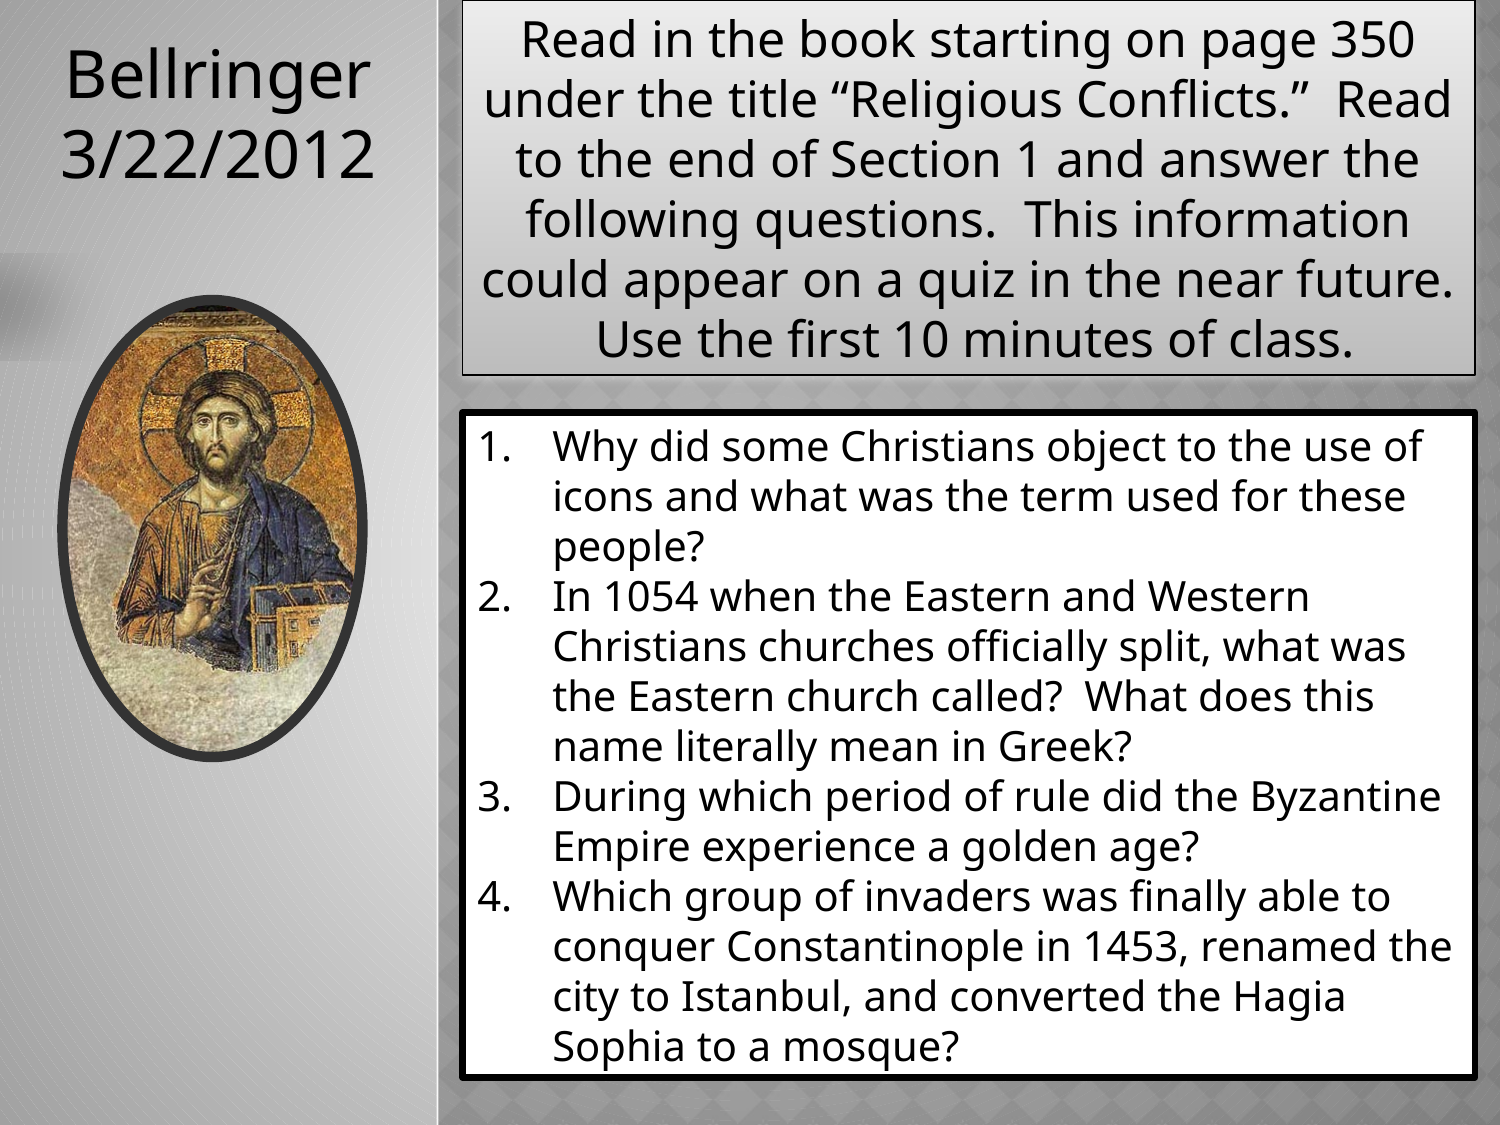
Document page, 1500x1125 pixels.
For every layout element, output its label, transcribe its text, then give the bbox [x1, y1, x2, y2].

text_box Read in the book starting on page 350 under the title “Religious Conflicts.” Read to the end of Section 1 and answer the following questions. This information could appear on a quiz in the near future. Use the first 10 minutes of class. [462, 0, 1476, 376]
text_box Why did some Christians object to the use of icons and what was the term used for these people? In 1054 when the Eastern and Western Christians churches officially split, what was the Eastern church called? What does this name literally mean in Greek? During which period of rule did the Byzantine Empire experience a golden age? Which group of invaders was finally able to conquer Constantinople in 1453, renamed the city to Istanbul, and converted the Hagia Sophia to a mosque? [459, 409, 1478, 1081]
picture [61, 299, 363, 758]
text_box Bellringer 3/22/2012 [0, 24, 438, 200]
